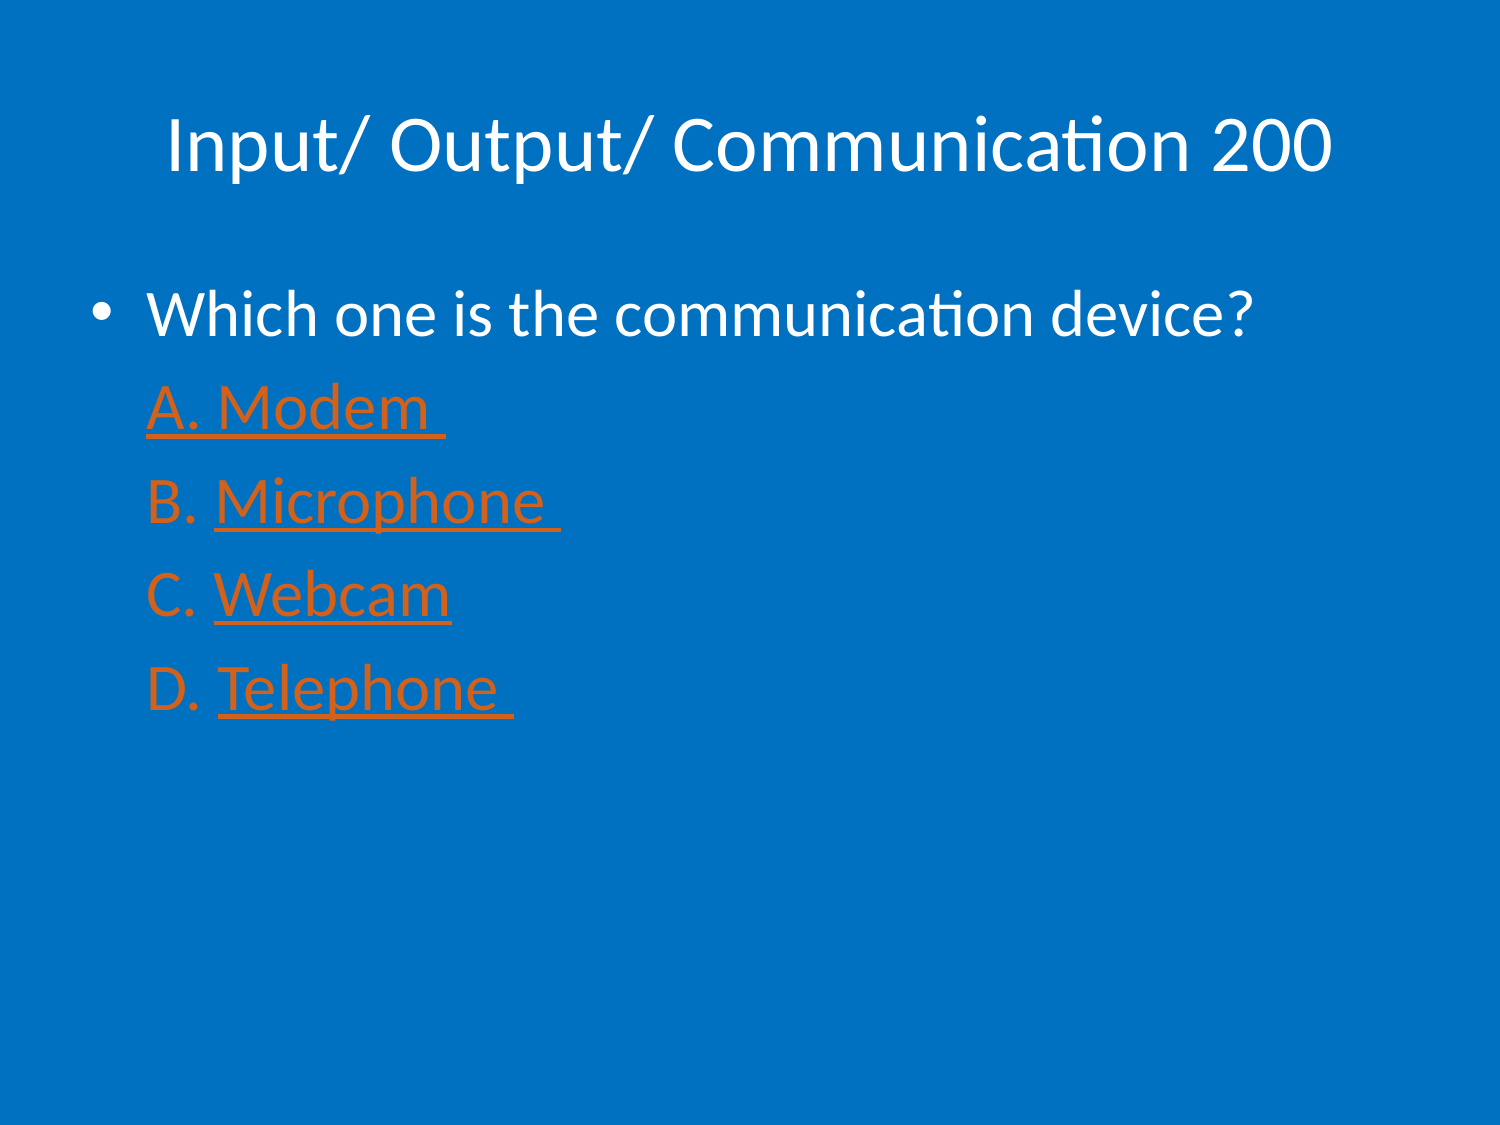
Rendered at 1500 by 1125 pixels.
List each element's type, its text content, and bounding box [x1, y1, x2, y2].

title Input/ Output/ Communication 200 [75, 45, 1425, 233]
list Which one is the communication device? A. Modem B. Microphone C. Webcam D. Telephone [75, 262, 1425, 1005]
